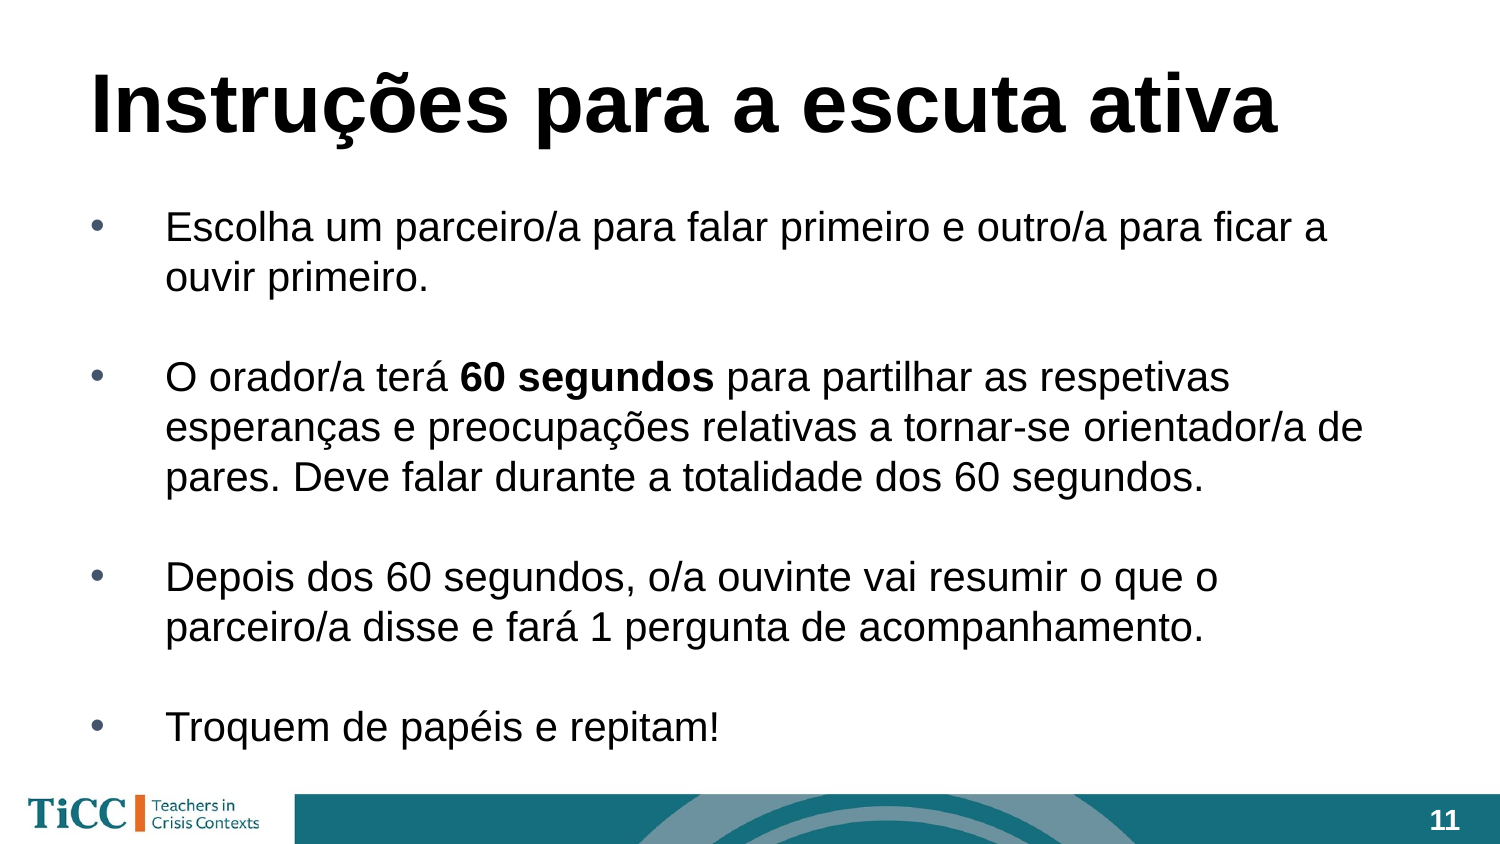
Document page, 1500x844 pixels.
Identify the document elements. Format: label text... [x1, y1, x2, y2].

list Escolha um parceiro/a para falar primeiro e outro/a para ficar a ouvir primeiro. O orador/a terá 60 segundos para partilhar as respetivas esperanças e preocupações relativas a tornar-se orientador/a de pares. Deve falar durante a totalidade dos 60 segundos. Depois dos 60 segundos, o/a ouvinte vai resumir o que o parceiro/a disse e fará 1 pergunta de acompanhamento. Troquem de papéis e repitam! [75, 184, 1425, 754]
slide_number ‹#› [1414, 786, 1500, 844]
title Instruções para a escuta ativa [75, 0, 1371, 164]
picture [0, 0, 1500, 844]
